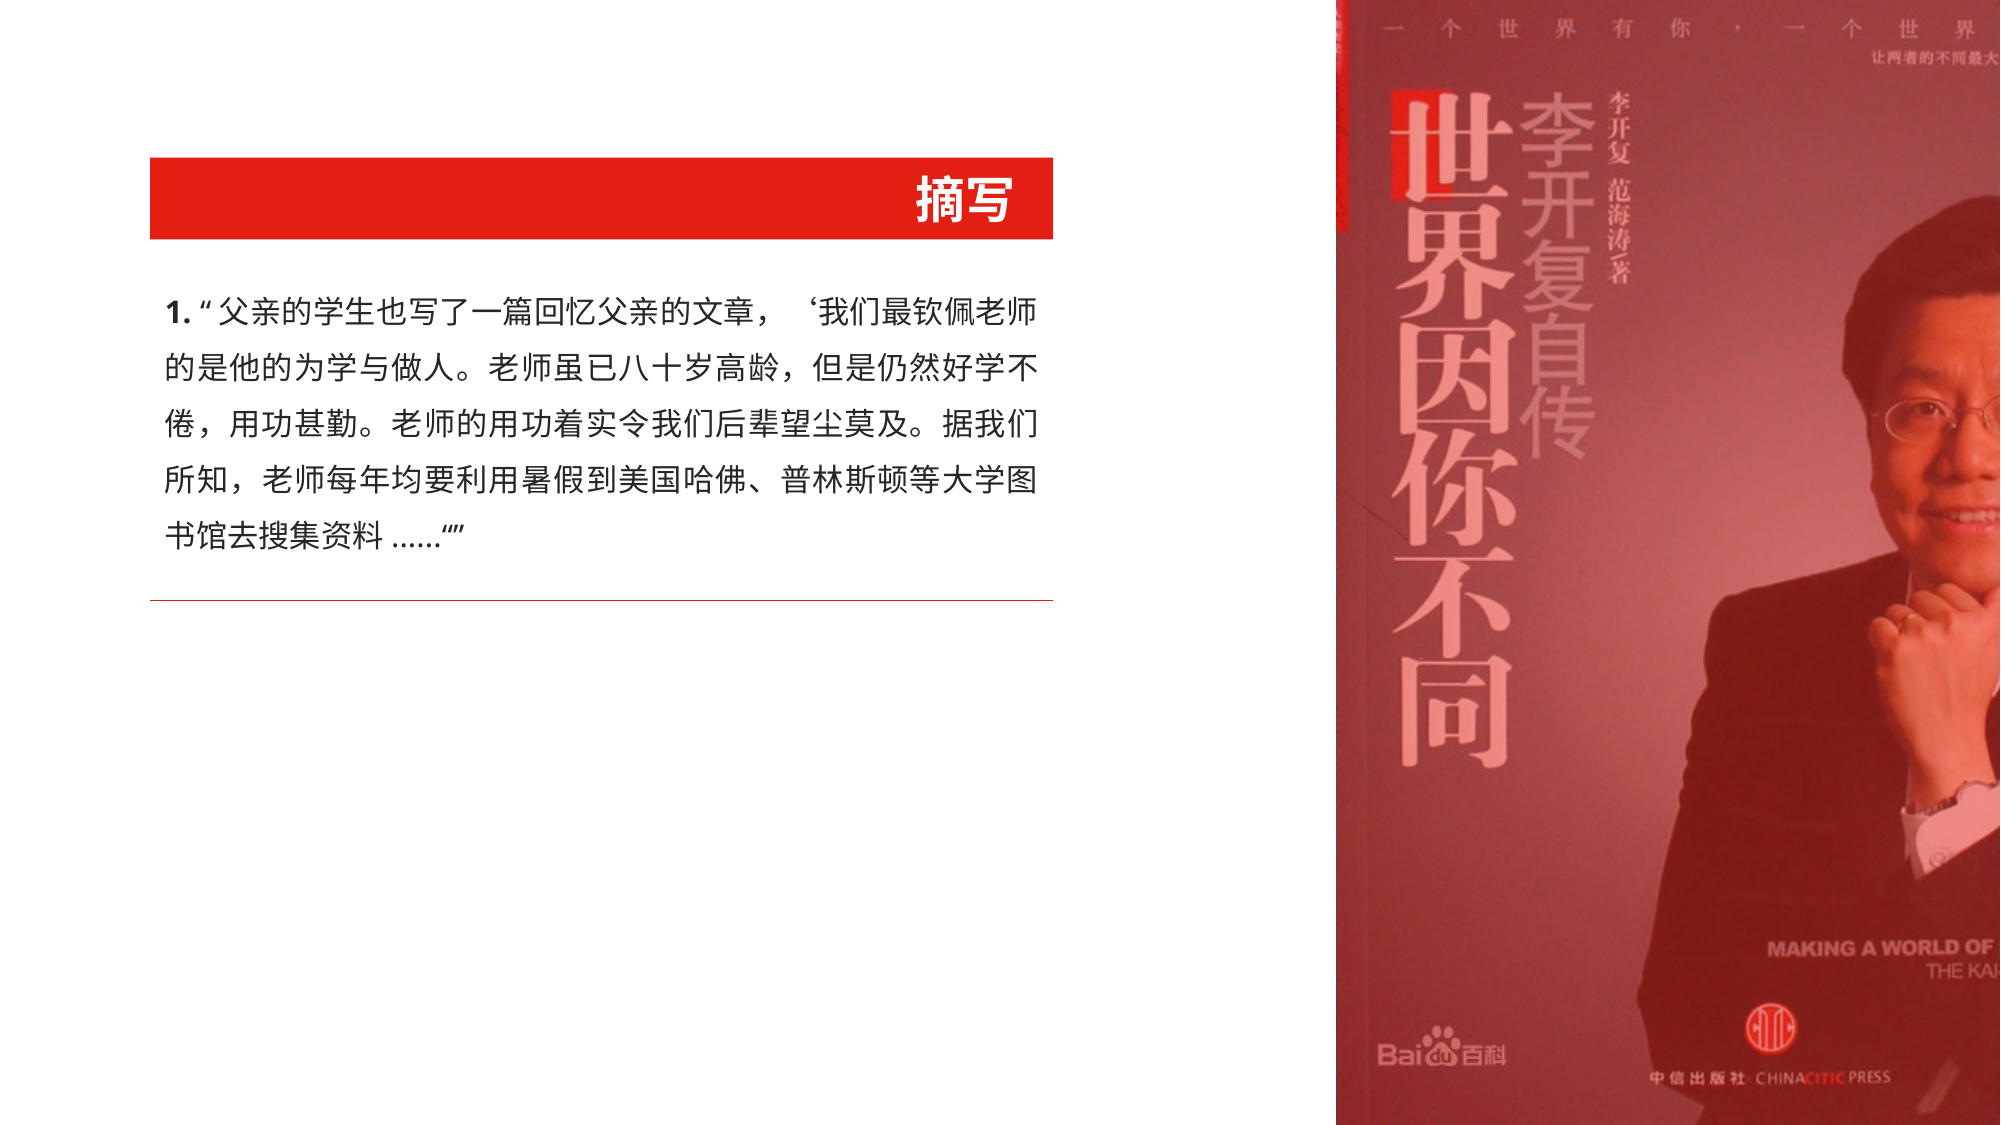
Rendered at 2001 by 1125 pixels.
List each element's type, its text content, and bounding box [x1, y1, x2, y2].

text_box [149, 157, 1054, 240]
text_box 摘写 [900, 160, 1030, 236]
text_box 1. “父亲的学生也写了一篇回忆父亲的文章，‘我们最钦佩老师的是他的为学与做人。老师虽已八十岁高龄，但是仍然好学不倦，用功甚勤。老师的用功着实令我们后辈望尘莫及。据我们所知，老师每年均要利用暑假到美国哈佛、普林斯顿等大学图书馆去搜集资料......“” [150, 265, 1054, 562]
picture [1336, 0, 2000, 1125]
